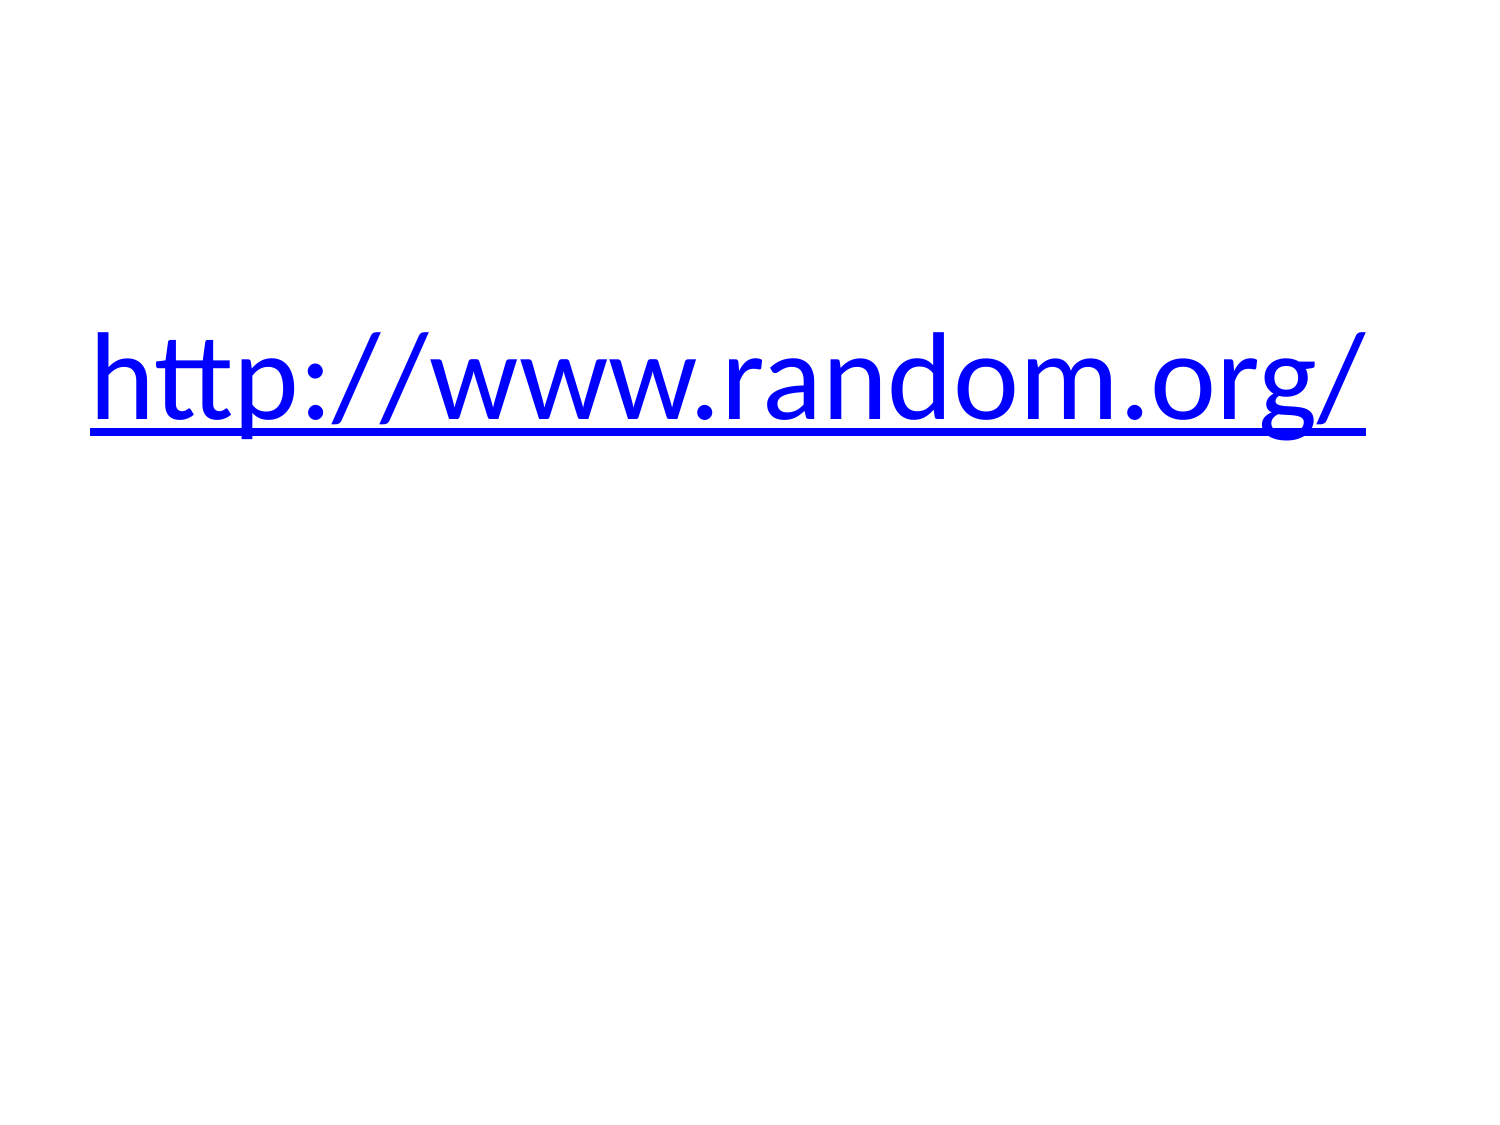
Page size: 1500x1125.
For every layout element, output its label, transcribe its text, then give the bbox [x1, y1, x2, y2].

text_box http://www.random.org/ [75, 287, 1400, 603]
